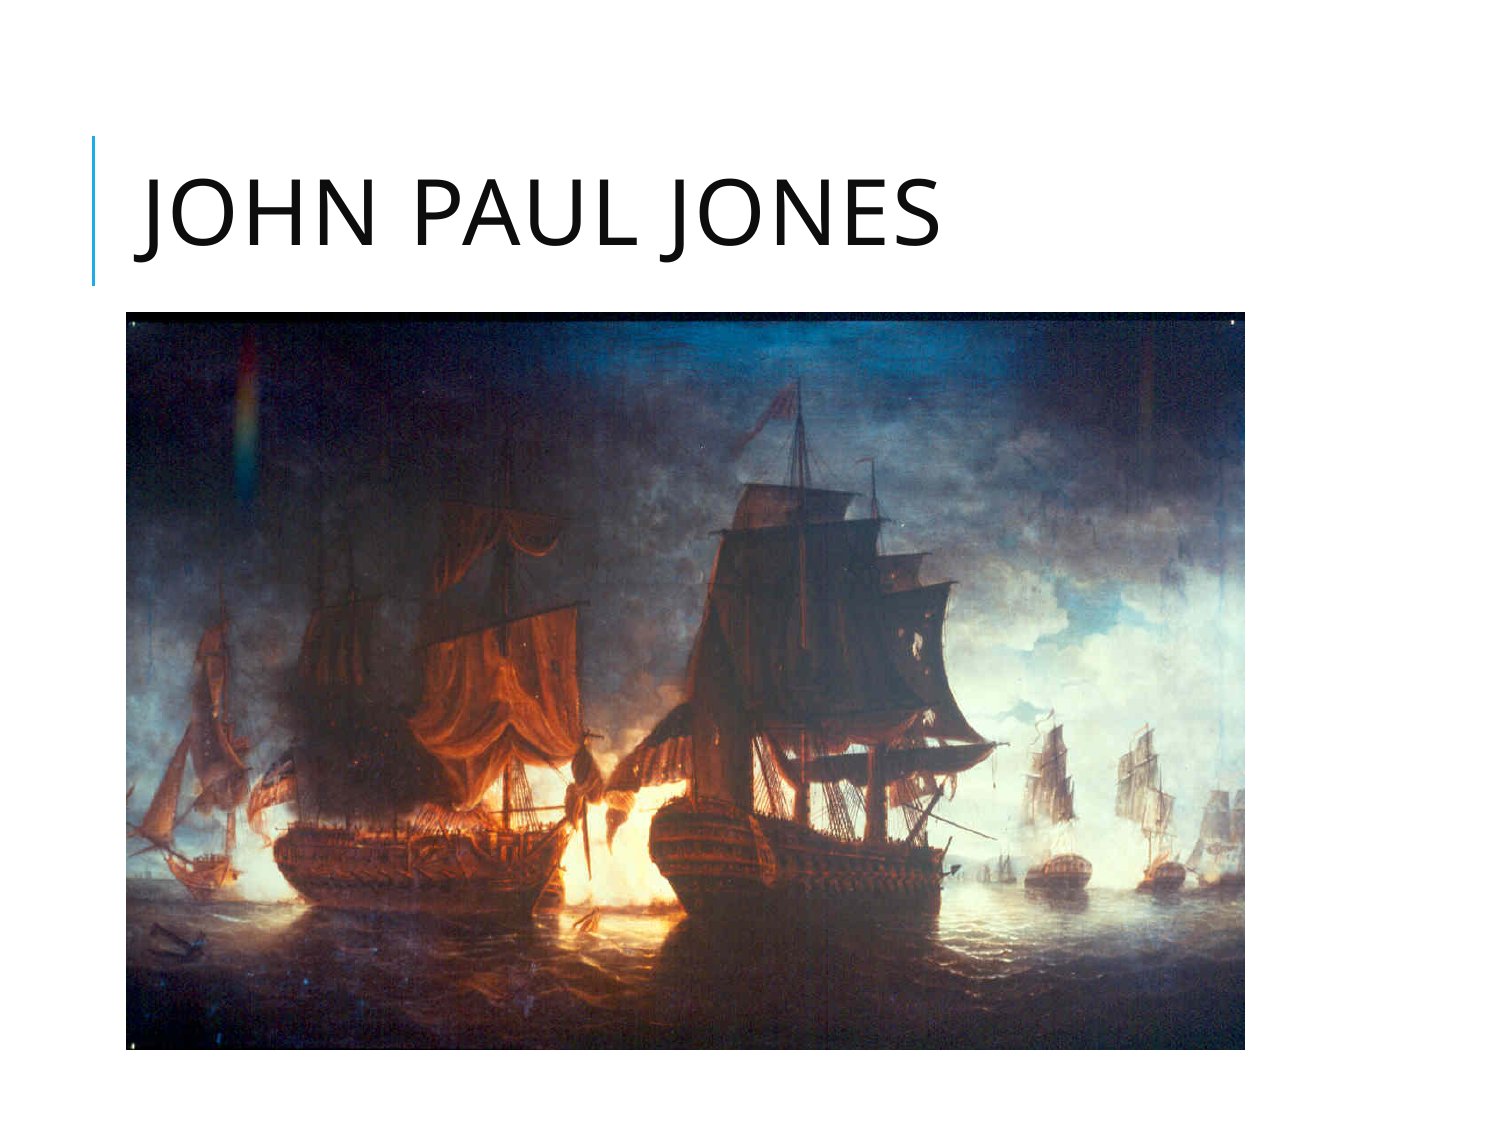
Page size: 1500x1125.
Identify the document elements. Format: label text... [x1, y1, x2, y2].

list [125, 312, 1245, 1051]
title John Paul Jones [126, 96, 1322, 342]
